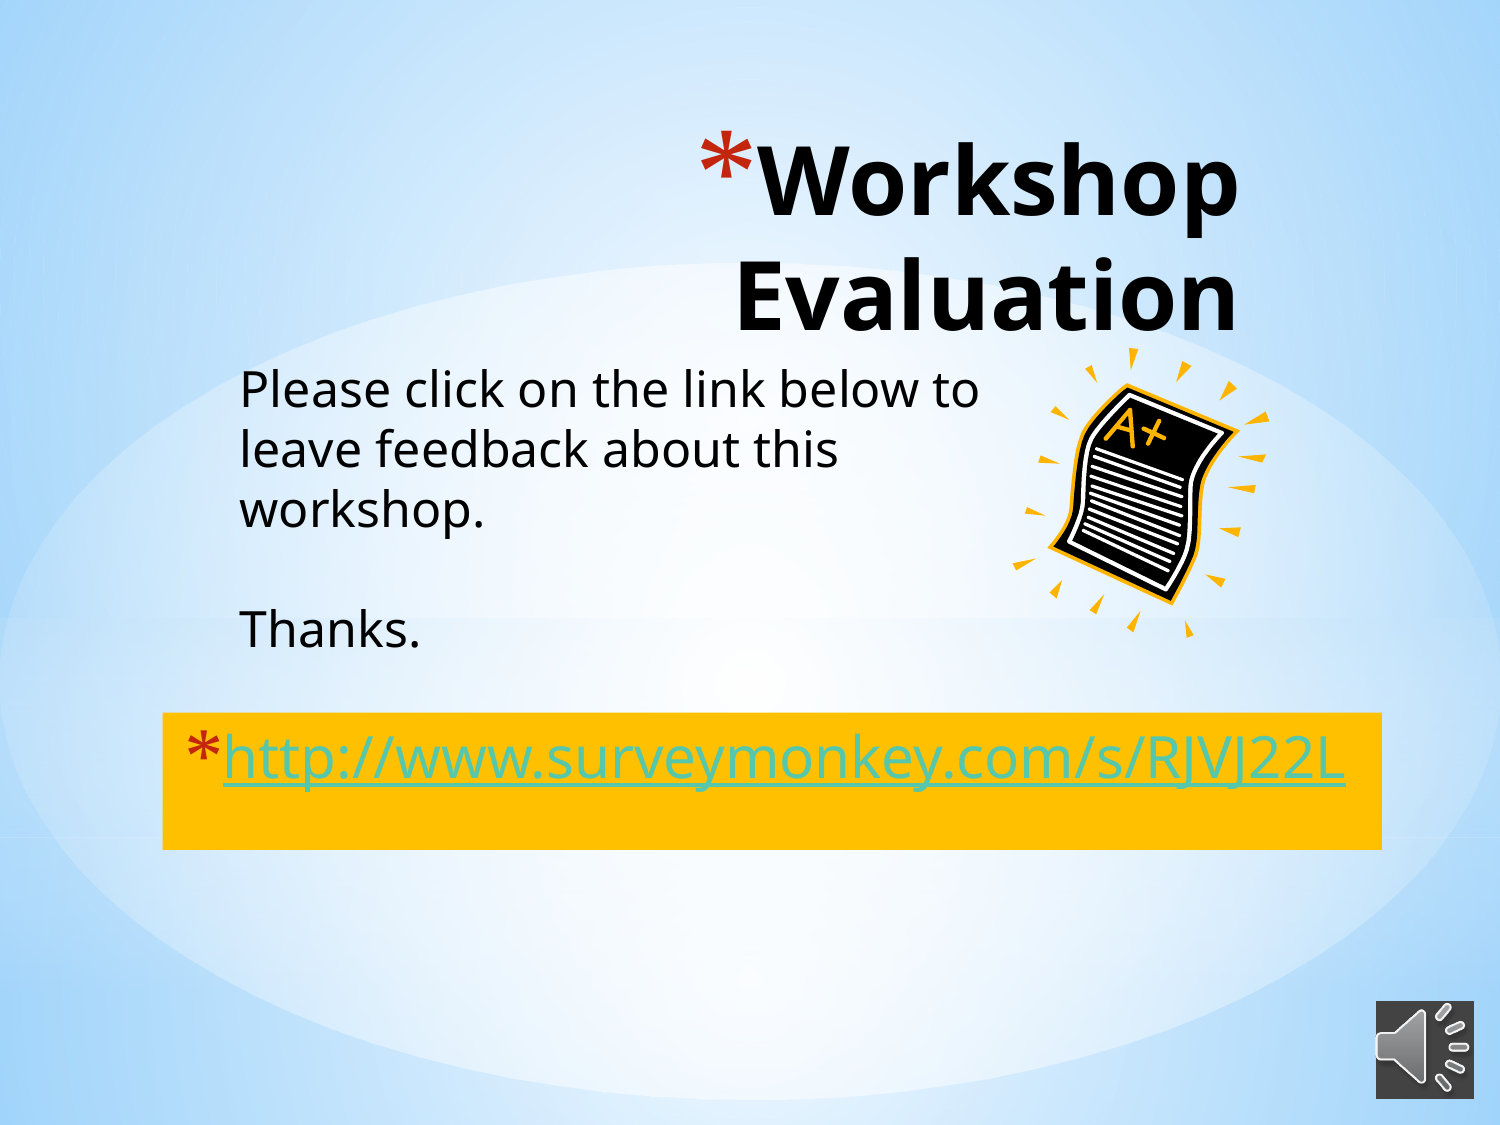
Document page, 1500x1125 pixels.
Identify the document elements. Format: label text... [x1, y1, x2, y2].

title Workshop Evaluation [187, 112, 1256, 300]
text_box Please click on the link below to leave feedback about this workshop. Thanks. [225, 349, 1013, 665]
picture [1012, 347, 1270, 639]
picture [1374, 999, 1476, 1101]
list http://www.surveymonkey.com/s/RJVJ22L [162, 712, 1382, 850]
